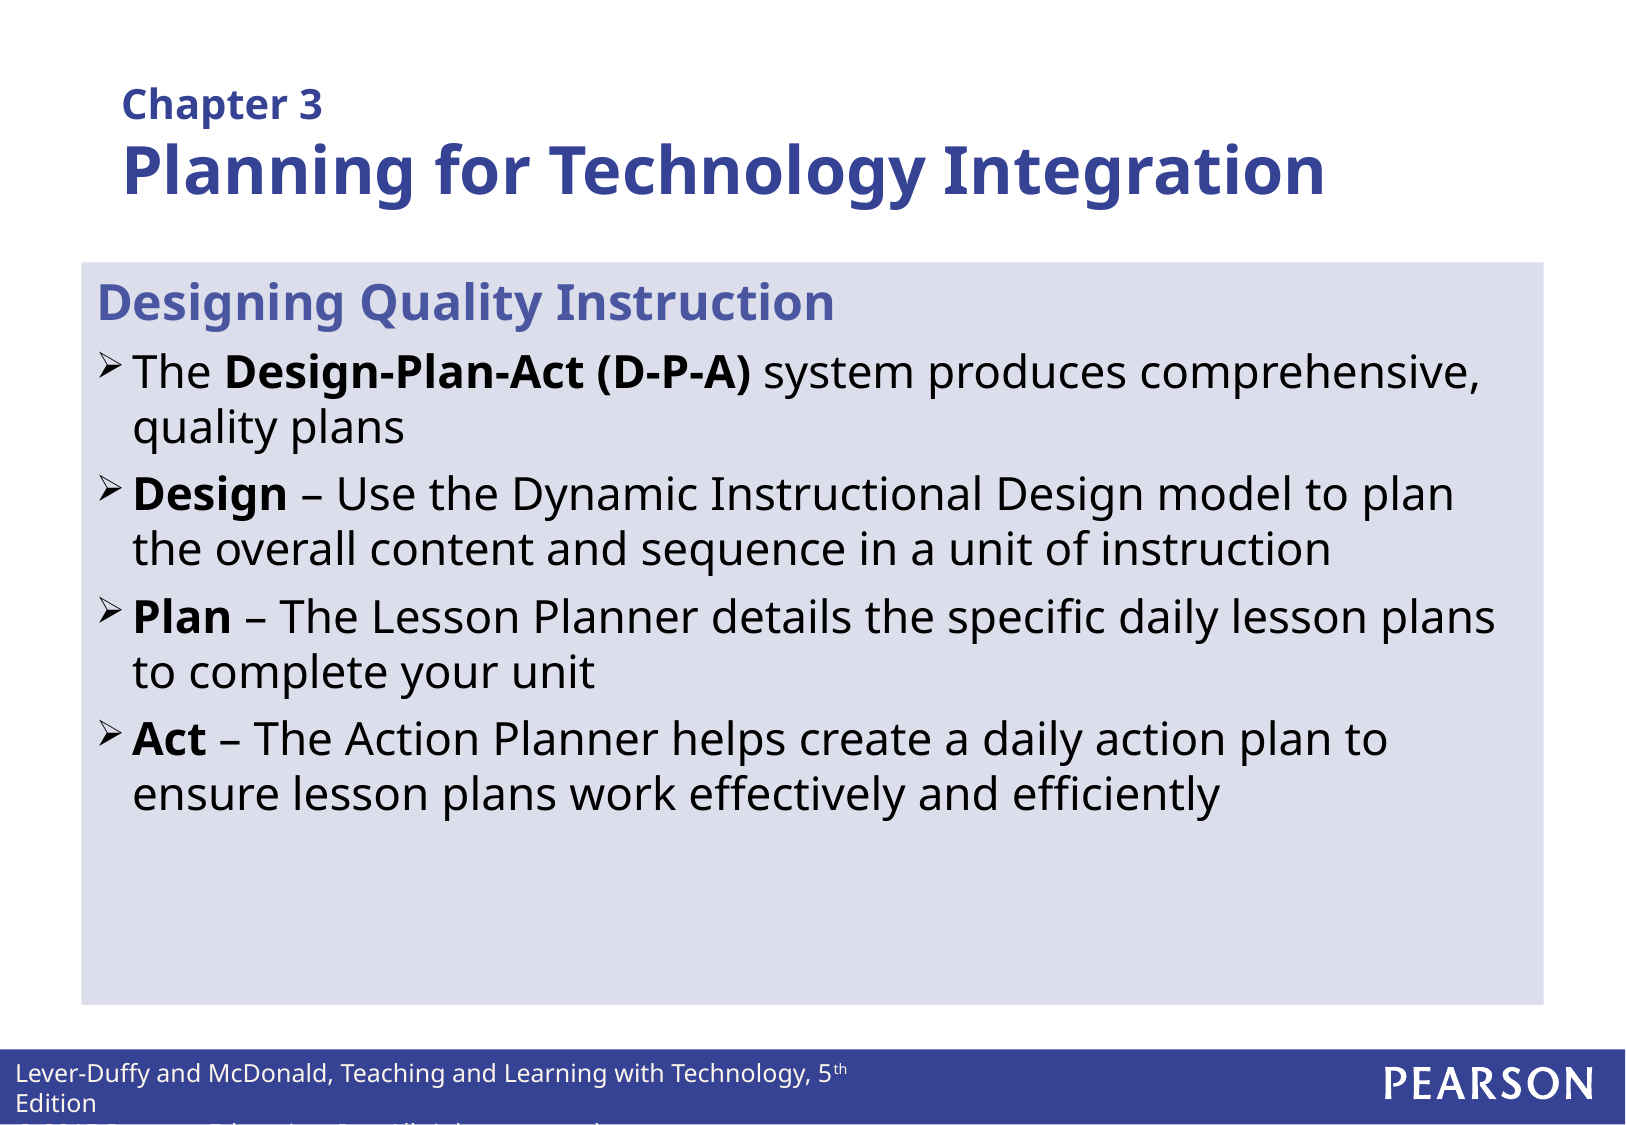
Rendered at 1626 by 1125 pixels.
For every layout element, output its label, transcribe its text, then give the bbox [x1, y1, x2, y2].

text_box Chapter 3 Planning for Technology Integration [106, 70, 1569, 258]
list Designing Quality Instruction The Design-Plan-Act (D-P-A) system produces comprehensive, quality plans Design – Use the Dynamic Instructional Design model to plan the overall content and sequence in a unit of instruction Plan – The Lesson Planner details the specific daily lesson plans to complete your unit Act – The Action Planner helps create a daily action plan to ensure lesson plans work effectively and efficiently [81, 262, 1544, 1005]
